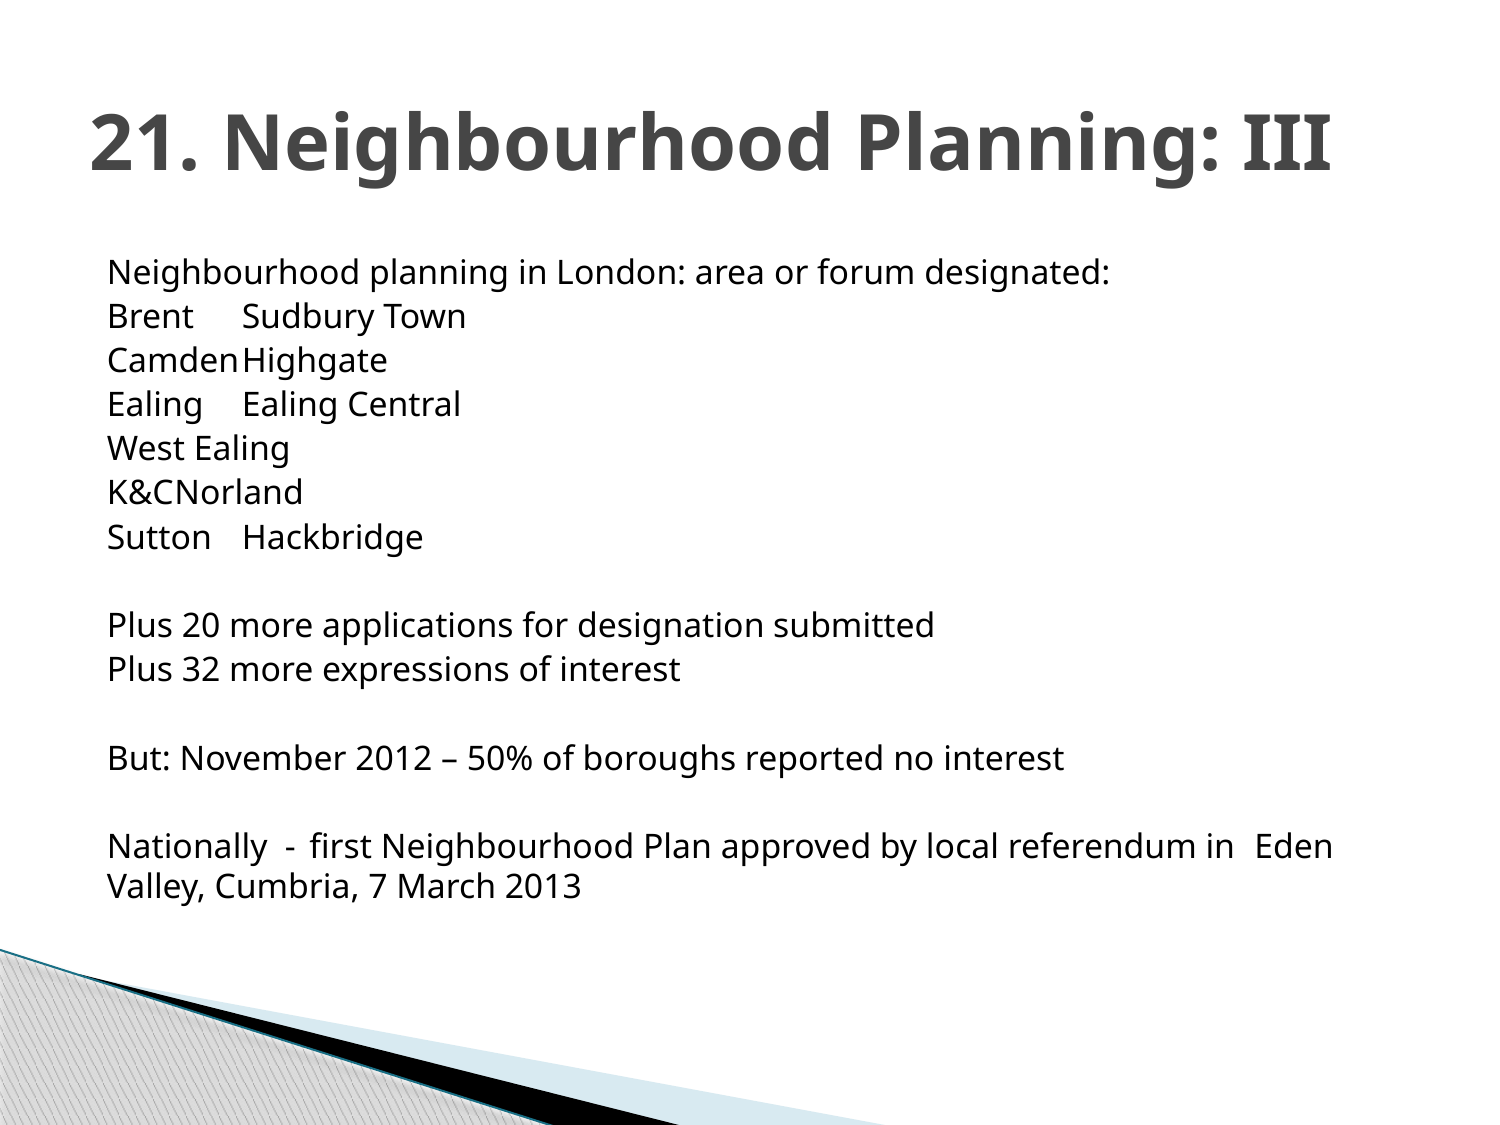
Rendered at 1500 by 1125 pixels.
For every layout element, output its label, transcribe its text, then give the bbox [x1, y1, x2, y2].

list Neighbourhood planning in London: area or forum designated: Brent Sudbury Town Camden Highgate Ealing Ealing Central West Ealing K&C Norland Sutton Hackbridge Plus 20 more applications for designation submitted Plus 32 more expressions of interest But: November 2012 – 50% of boroughs reported no interest Nationally - first Neighbourhood Plan approved by local referendum in Eden Valley, Cumbria, 7 March 2013 [75, 243, 1425, 986]
title 21. Neighbourhood Planning: III [75, 45, 1425, 233]
